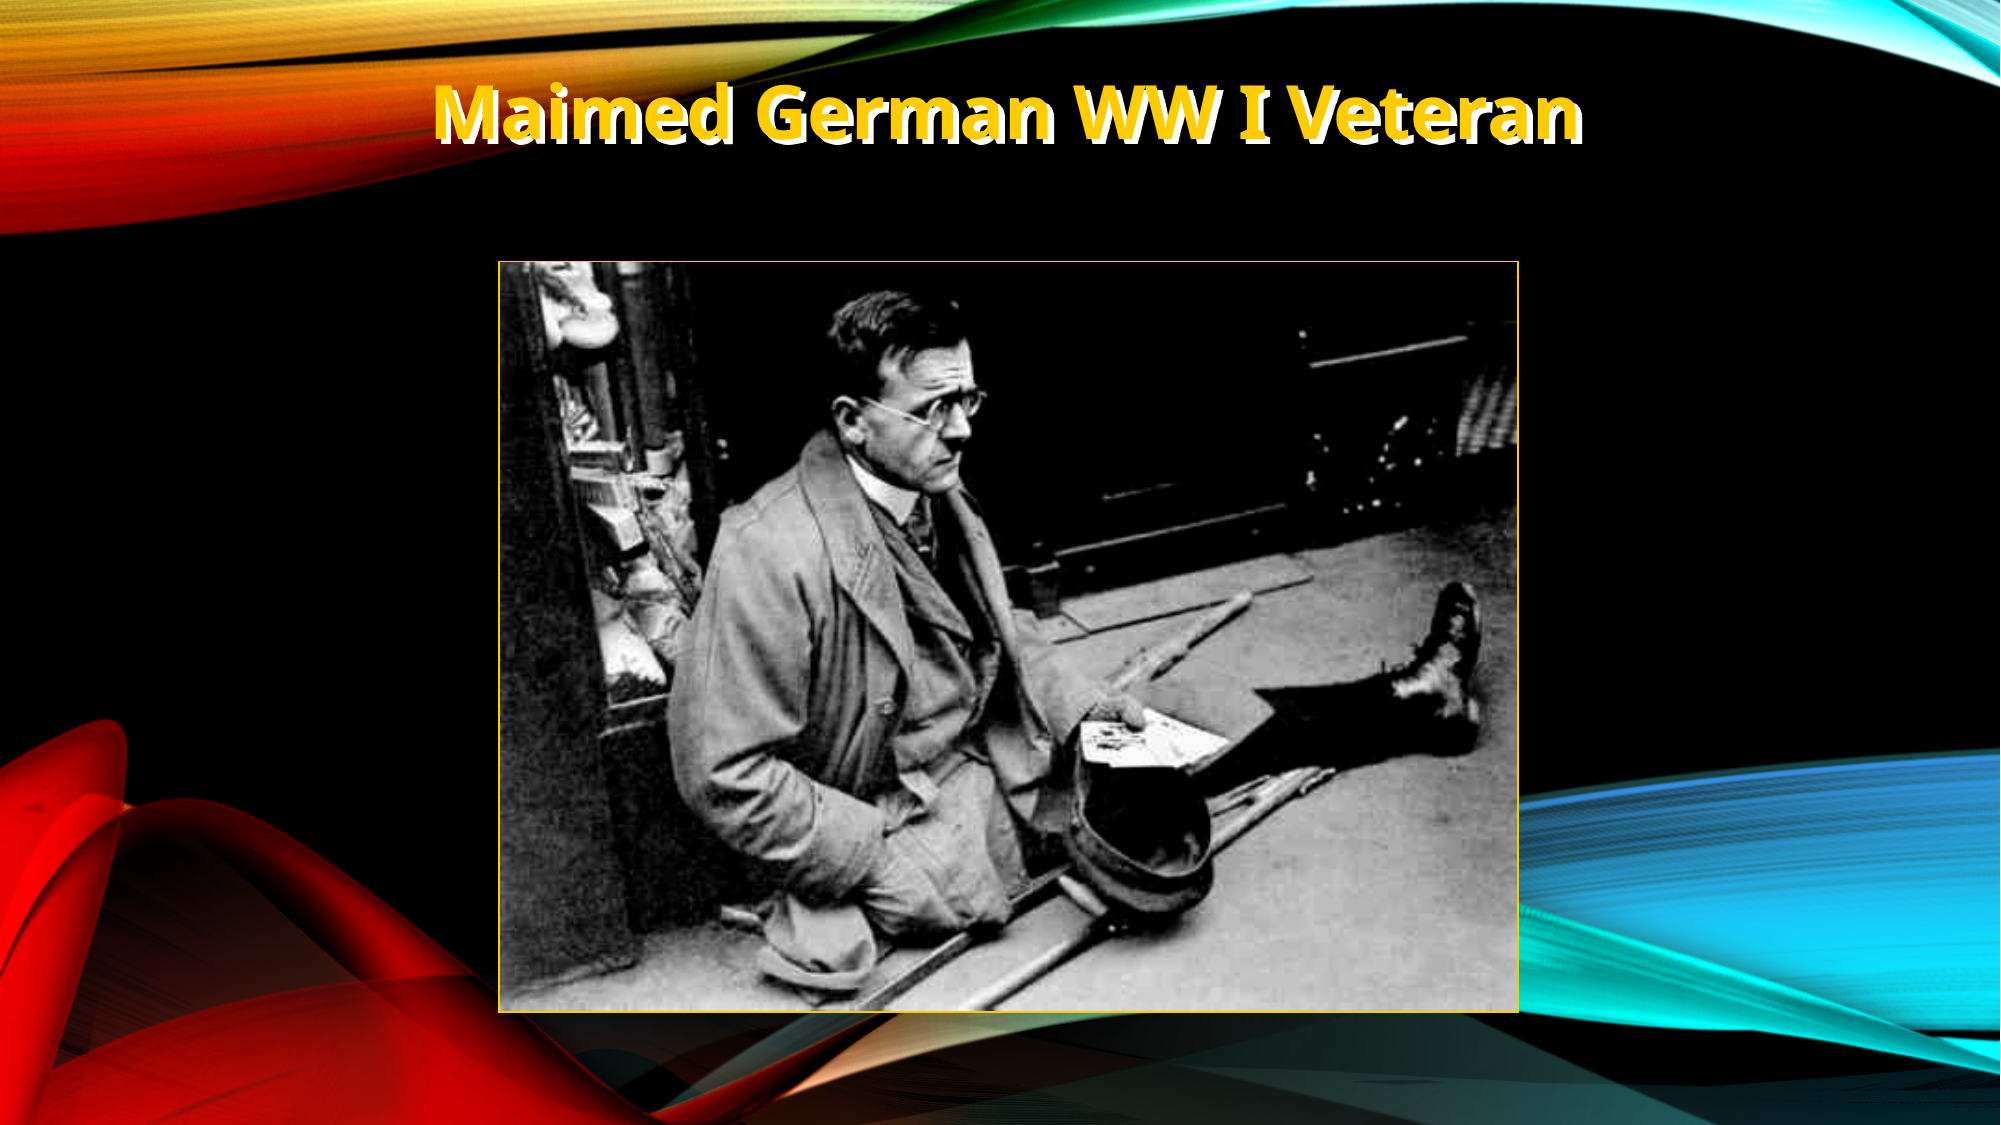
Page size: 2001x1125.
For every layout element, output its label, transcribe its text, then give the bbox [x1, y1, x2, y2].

picture [0, 0, 2000, 237]
picture [0, 717, 2000, 1125]
picture [499, 262, 1518, 1012]
text_box Maimed German WW I Veteran [299, 57, 1713, 162]
